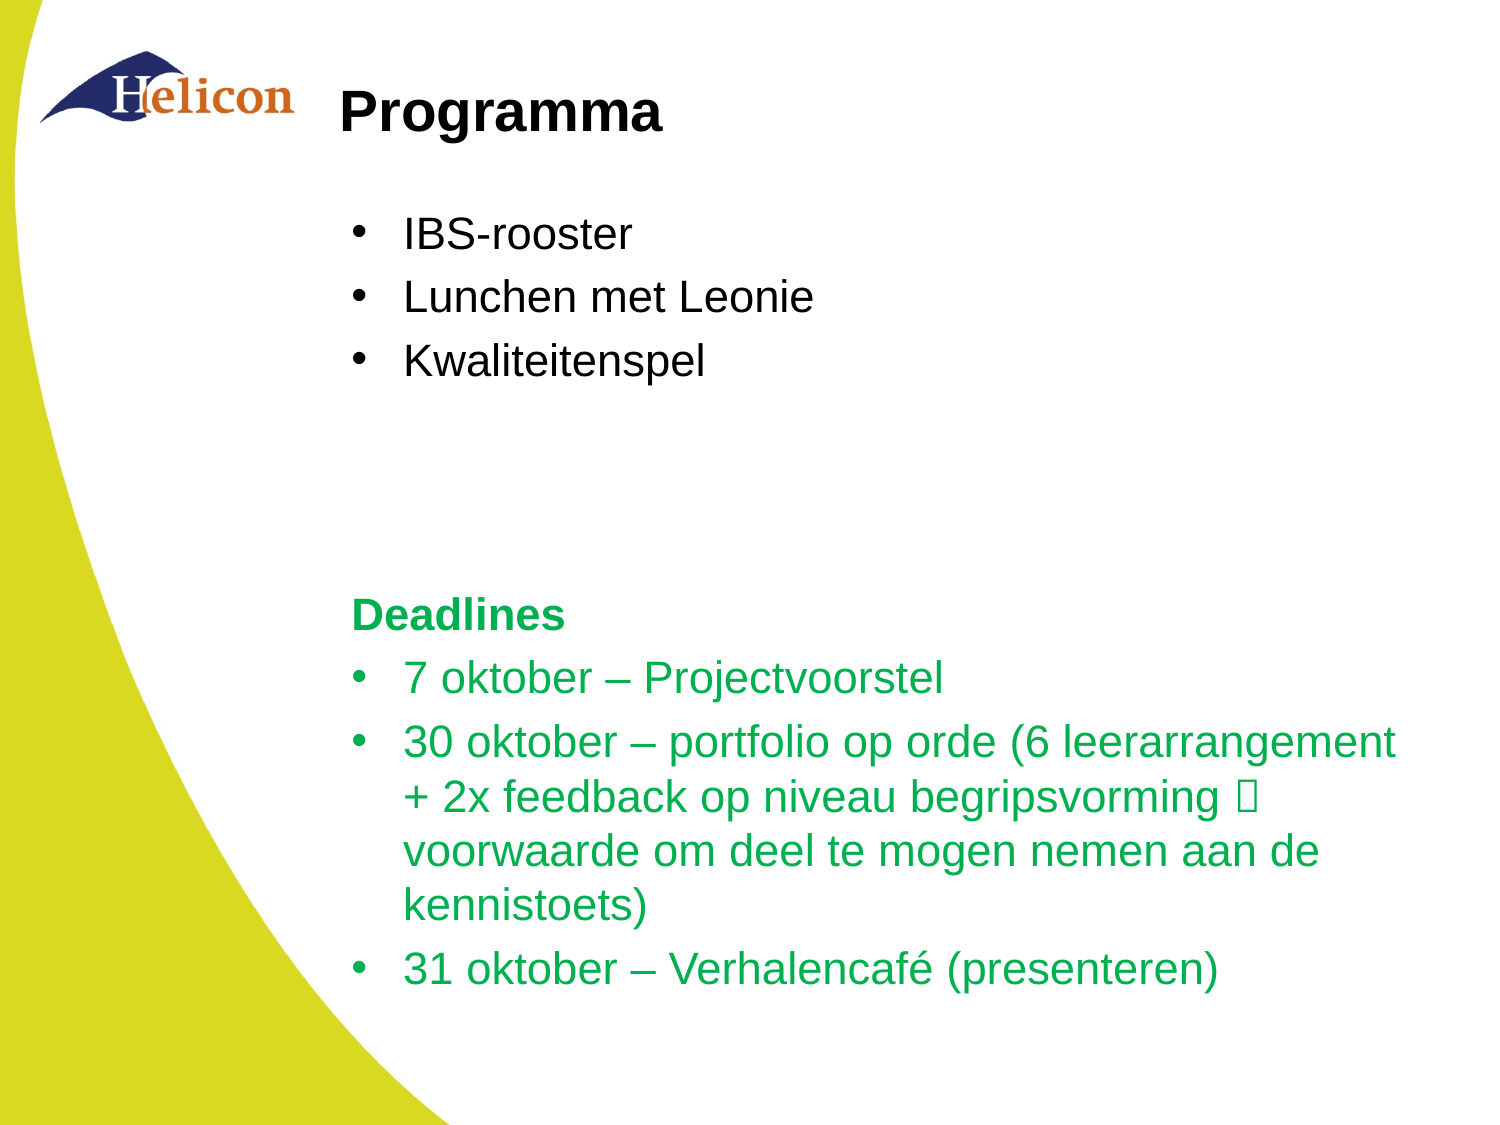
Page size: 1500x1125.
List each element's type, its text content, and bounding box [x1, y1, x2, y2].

list IBS-rooster Lunchen met Leonie Kwaliteitenspel Deadlines 7 oktober – Projectvoorstel 30 oktober – portfolio op orde (6 leerarrangement + 2x feedback op niveau begripsvorming  voorwaarde om deel te mogen nemen aan de kennistoets) 31 oktober – Verhalencafé (presenteren) [336, 196, 1425, 1005]
title Programma [324, 54, 1415, 161]
picture [0, 0, 1500, 1125]
